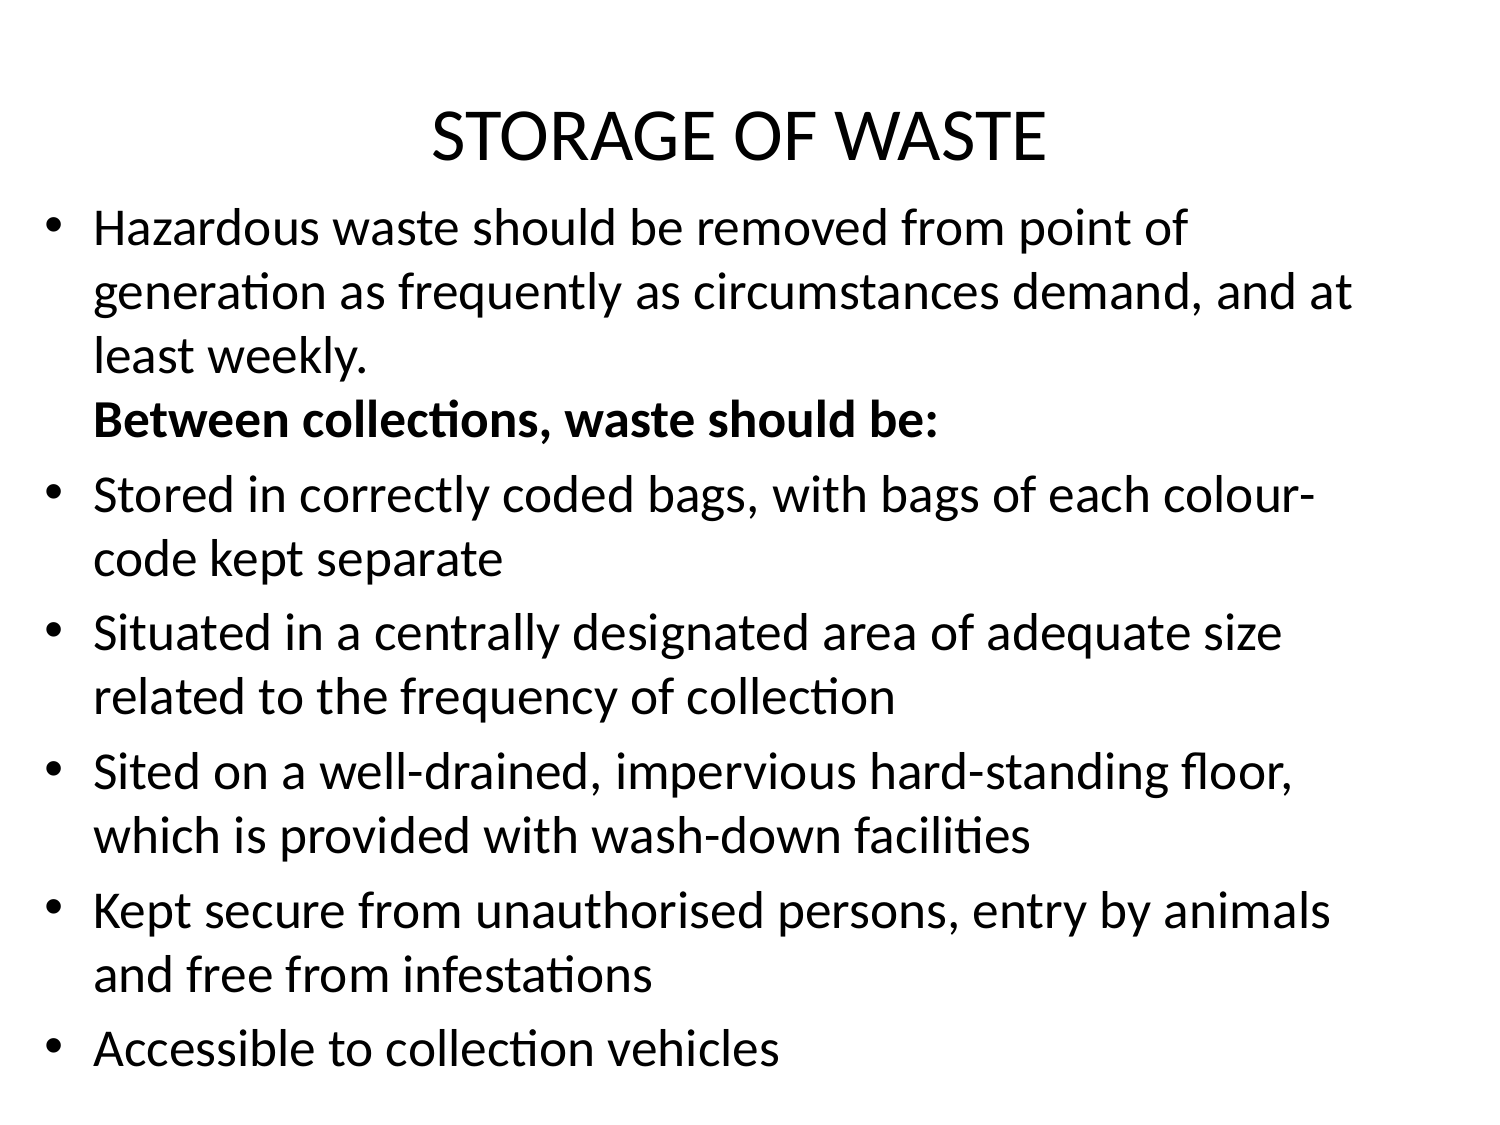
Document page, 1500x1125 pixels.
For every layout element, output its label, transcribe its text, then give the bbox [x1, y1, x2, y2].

title STORAGE OF WASTE [64, 66, 1415, 184]
list Hazardous waste should be removed from point of generation as frequently as circumstances demand, and at least weekly. Between collections, waste should be: Stored in correctly coded bags, with bags of each colour-code kept separate Situated in a centrally designated area of adequate size related to the frequency of collection Sited on a well-drained, impervious hard-standing floor, which is provided with wash-down facilities Kept secure from unauthorised persons, entry by animals and free from infestations Accessible to collection vehicles [29, 184, 1425, 1094]
